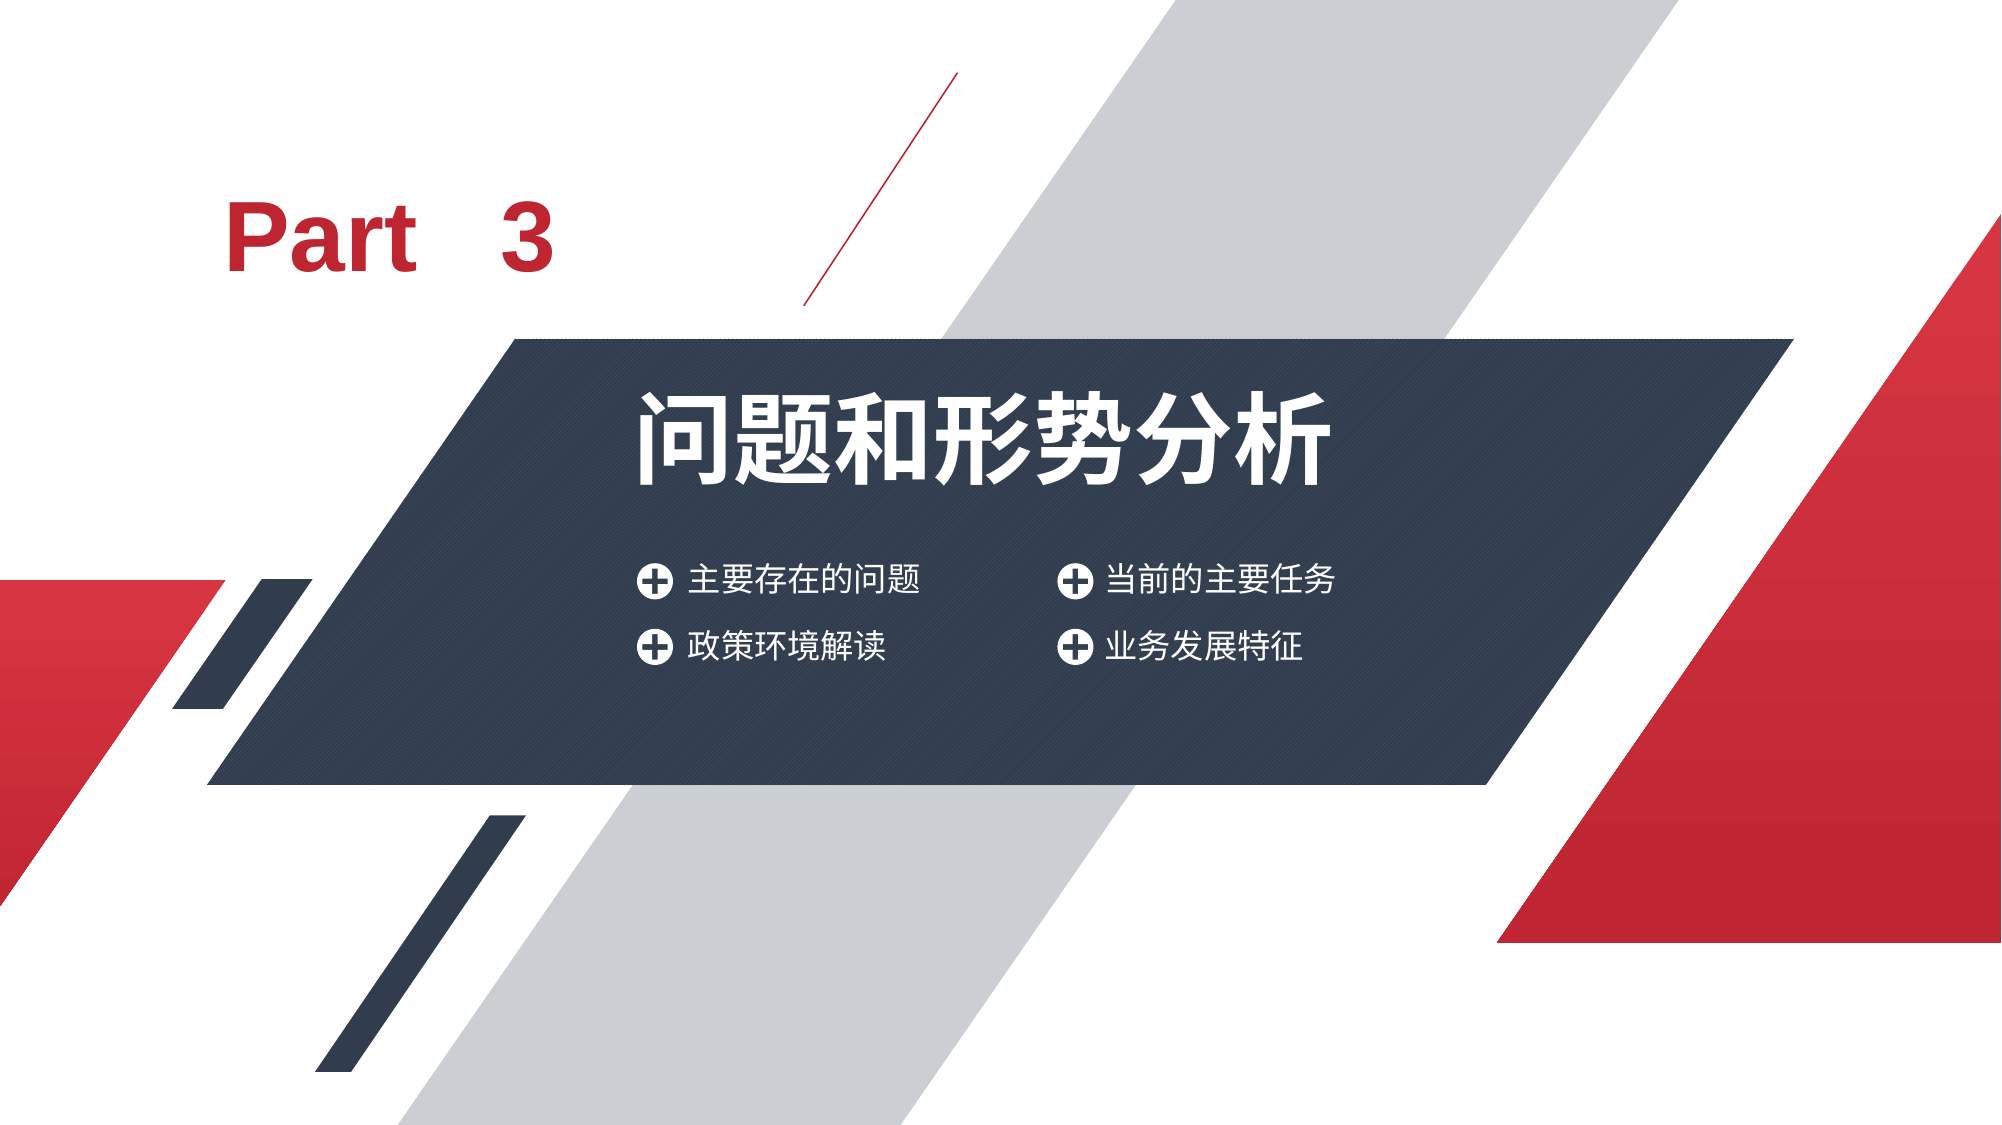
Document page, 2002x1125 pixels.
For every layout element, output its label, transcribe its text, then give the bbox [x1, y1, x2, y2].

text_box [0, 579, 226, 907]
text_box [636, 563, 672, 600]
text_box [1496, 214, 2001, 944]
text_box [315, 815, 527, 1072]
text_box [206, 338, 1795, 786]
text_box [636, 628, 672, 665]
text_box 当前的主要任务 [1089, 550, 1419, 606]
text_box 业务发展特征 [1089, 618, 1394, 673]
text_box [397, 786, 1136, 1125]
text_box [1057, 628, 1089, 665]
text_box 问题和形势分析 [618, 377, 1526, 496]
text_box [172, 579, 313, 709]
text_box 政策环境解读 [672, 618, 926, 673]
text_box [1057, 563, 1089, 600]
text_box 主要存在的问题 [672, 550, 958, 606]
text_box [803, 72, 958, 306]
text_box Part 3 [193, 171, 587, 292]
text_box [941, 0, 1679, 338]
